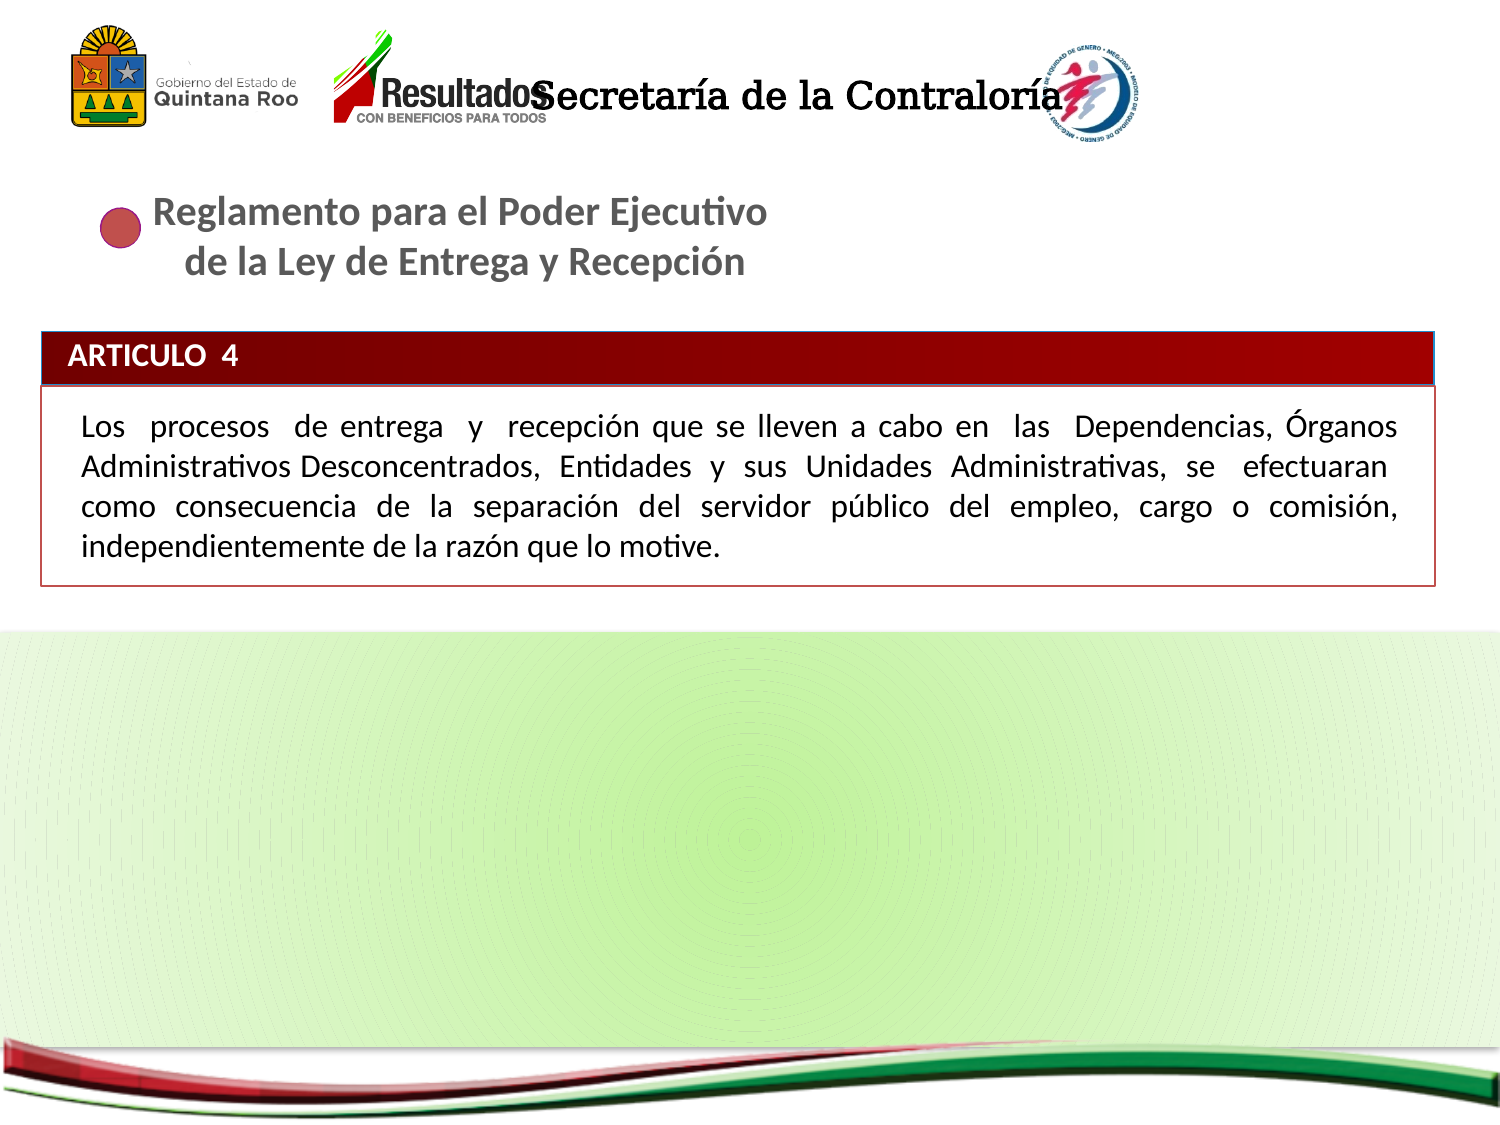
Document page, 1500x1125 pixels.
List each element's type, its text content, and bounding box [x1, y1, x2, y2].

text_box [0, 632, 1500, 1030]
picture [1042, 45, 1140, 142]
picture [58, 25, 303, 130]
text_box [41, 331, 1436, 587]
text_box Reglamento para el Poder Ejecutivo de la Ley de Entrega y Recepción [128, 176, 802, 292]
picture [0, 1031, 1500, 1125]
picture [318, 23, 563, 130]
text_box Secretaría de la Contraloría [567, 63, 1037, 124]
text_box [100, 207, 141, 248]
